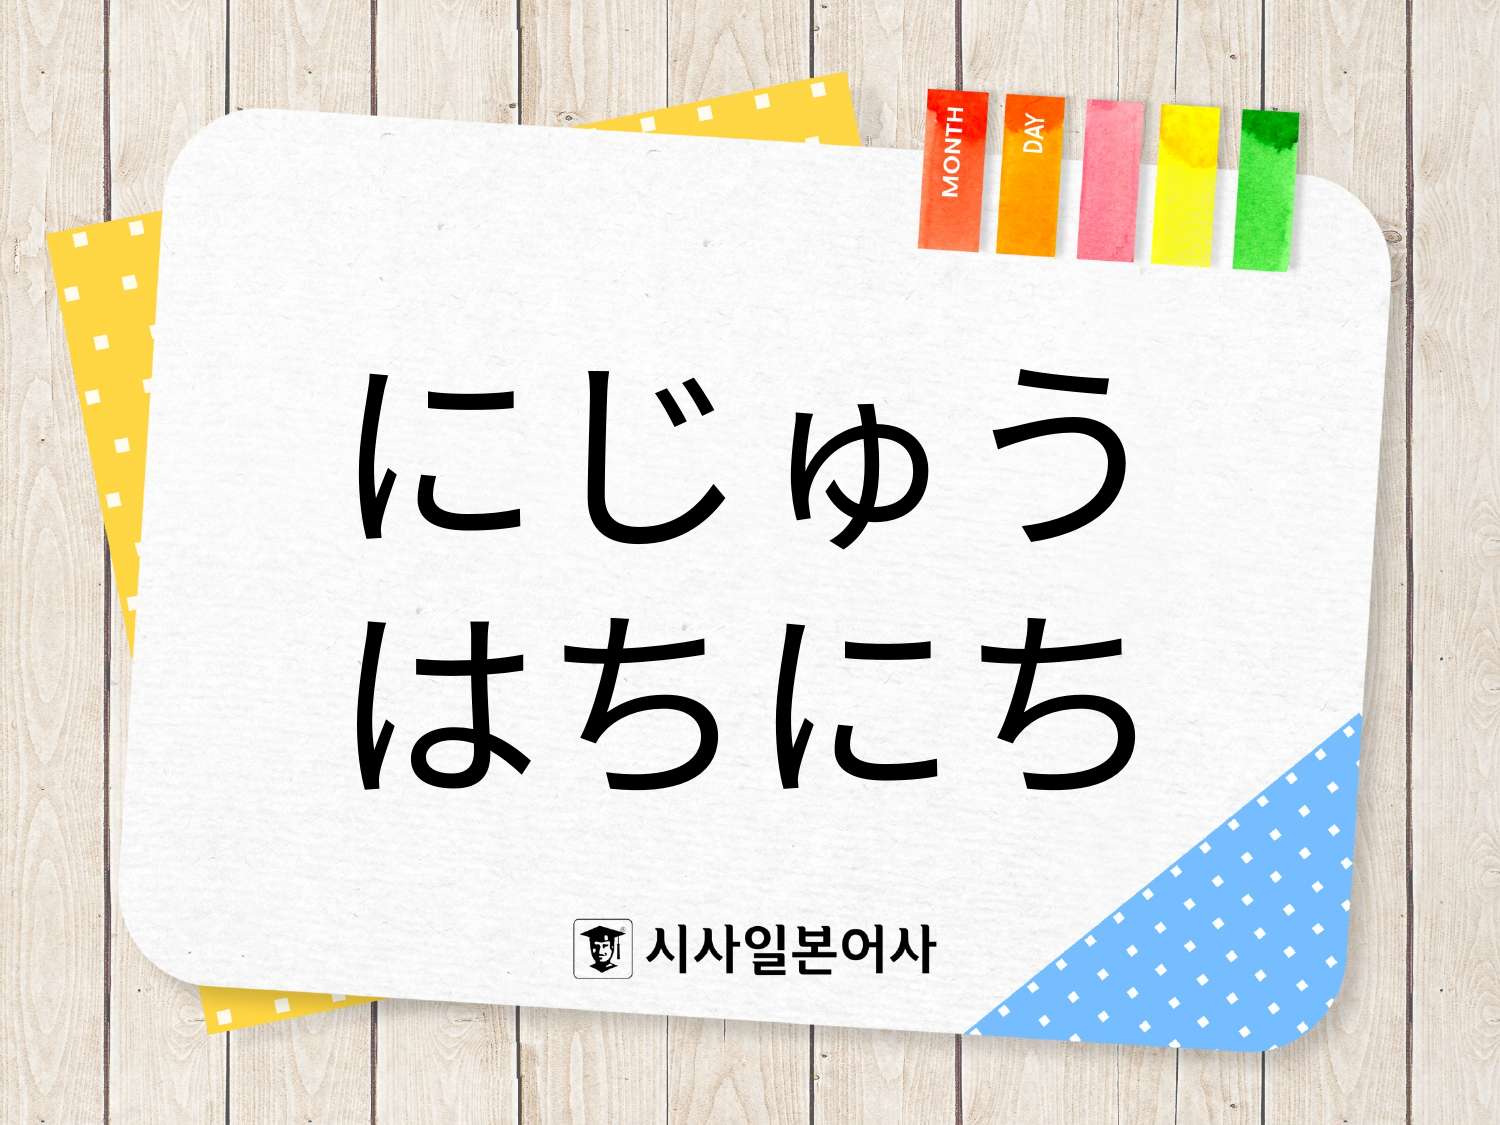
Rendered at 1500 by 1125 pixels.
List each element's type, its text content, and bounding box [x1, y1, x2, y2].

picture [0, 0, 1500, 1125]
title にじゅう はちにち [75, 338, 1425, 811]
